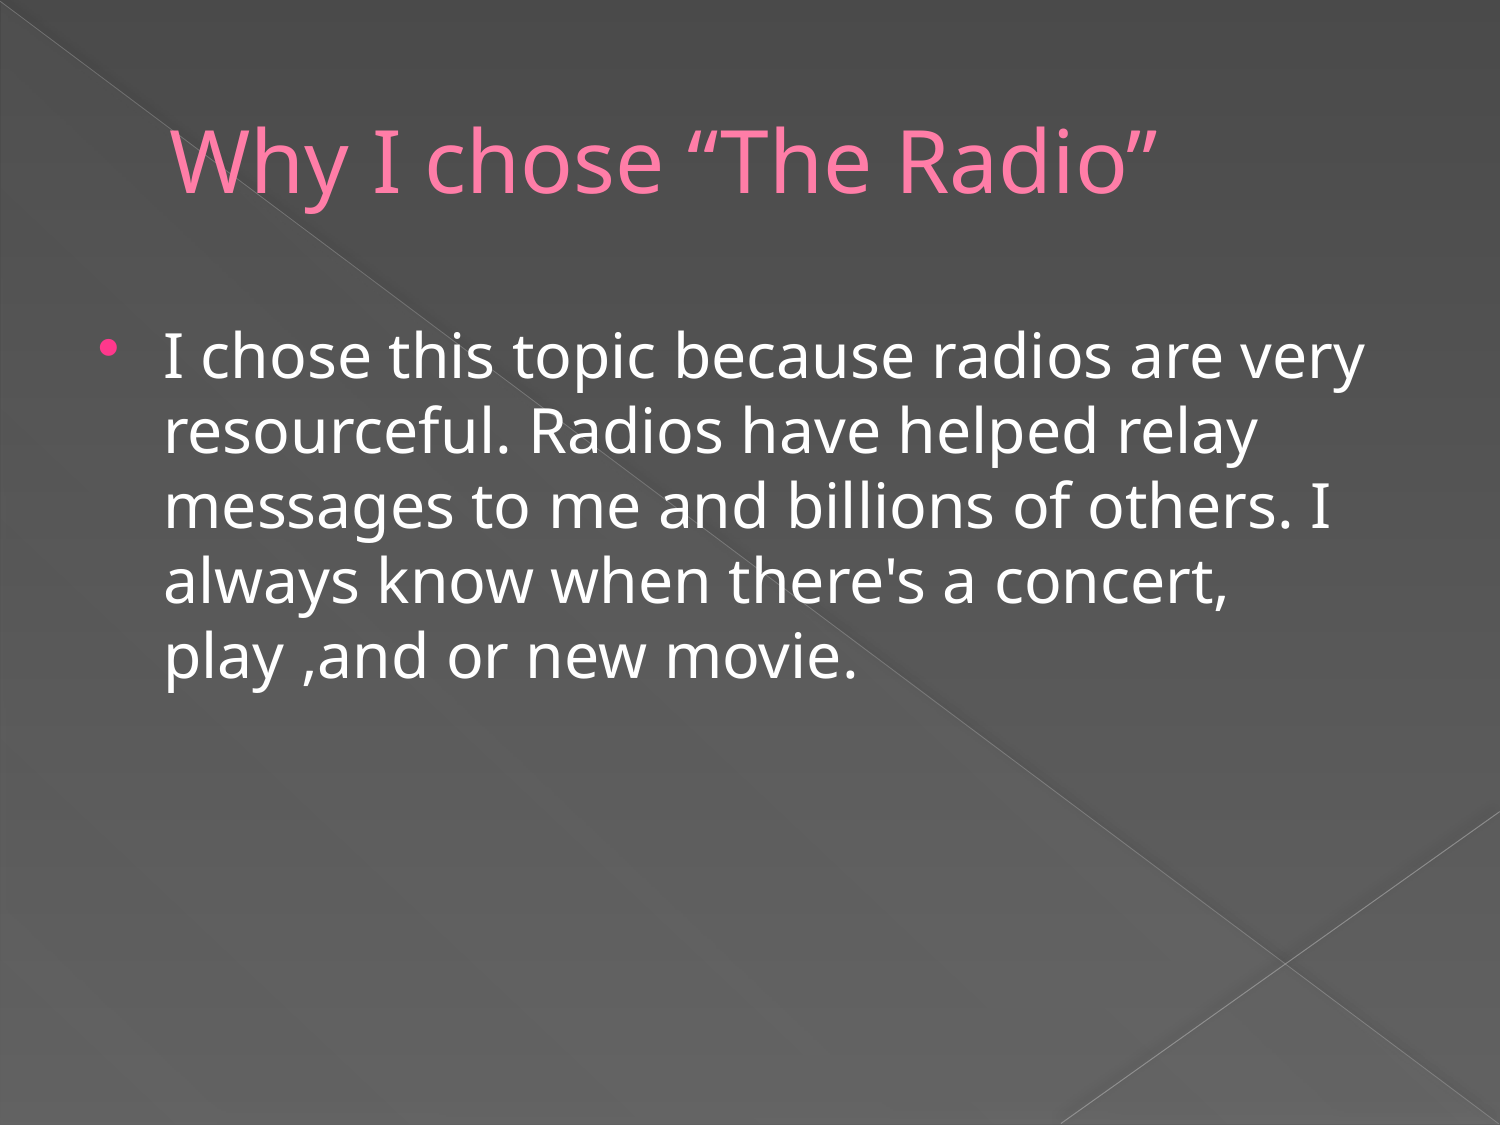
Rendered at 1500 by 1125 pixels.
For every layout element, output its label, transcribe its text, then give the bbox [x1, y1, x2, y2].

list I chose this topic because radios are very resourceful. Radios have helped relay messages to me and billions of others. I always know when there's a concert, play ,and or new movie. [75, 308, 1425, 1059]
title Why I chose “The Radio” [75, 43, 1425, 274]
